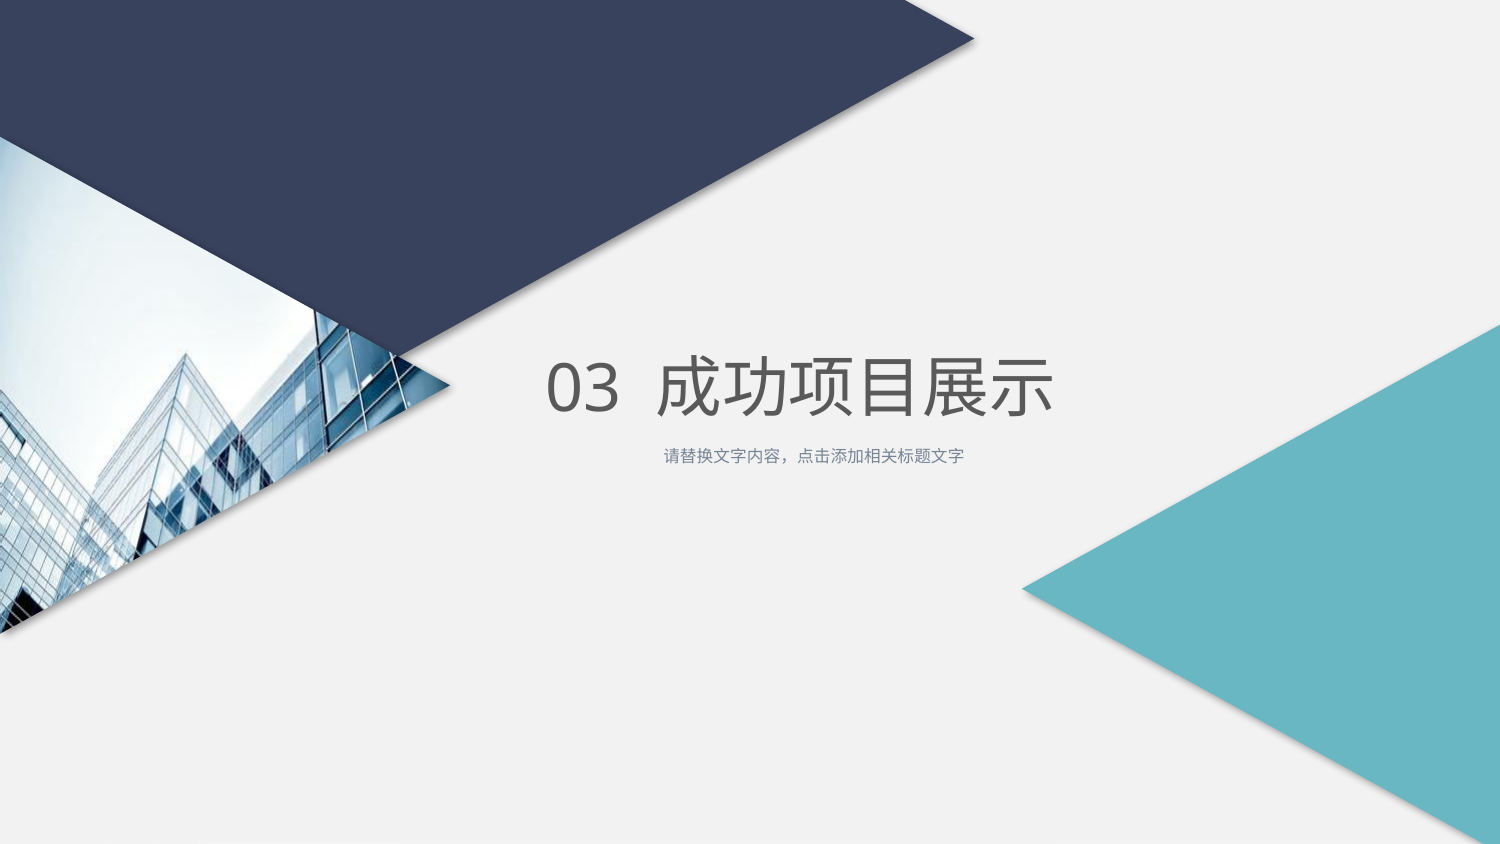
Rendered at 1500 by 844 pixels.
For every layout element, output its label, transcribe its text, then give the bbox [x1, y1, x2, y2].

text_box [0, 0, 977, 355]
text_box [0, 134, 453, 636]
text_box [1019, 322, 1500, 844]
text_box 03 成功项目展示 [545, 344, 1270, 425]
text_box 请替换文字内容，点击添加相关标题文字 [663, 445, 1120, 466]
